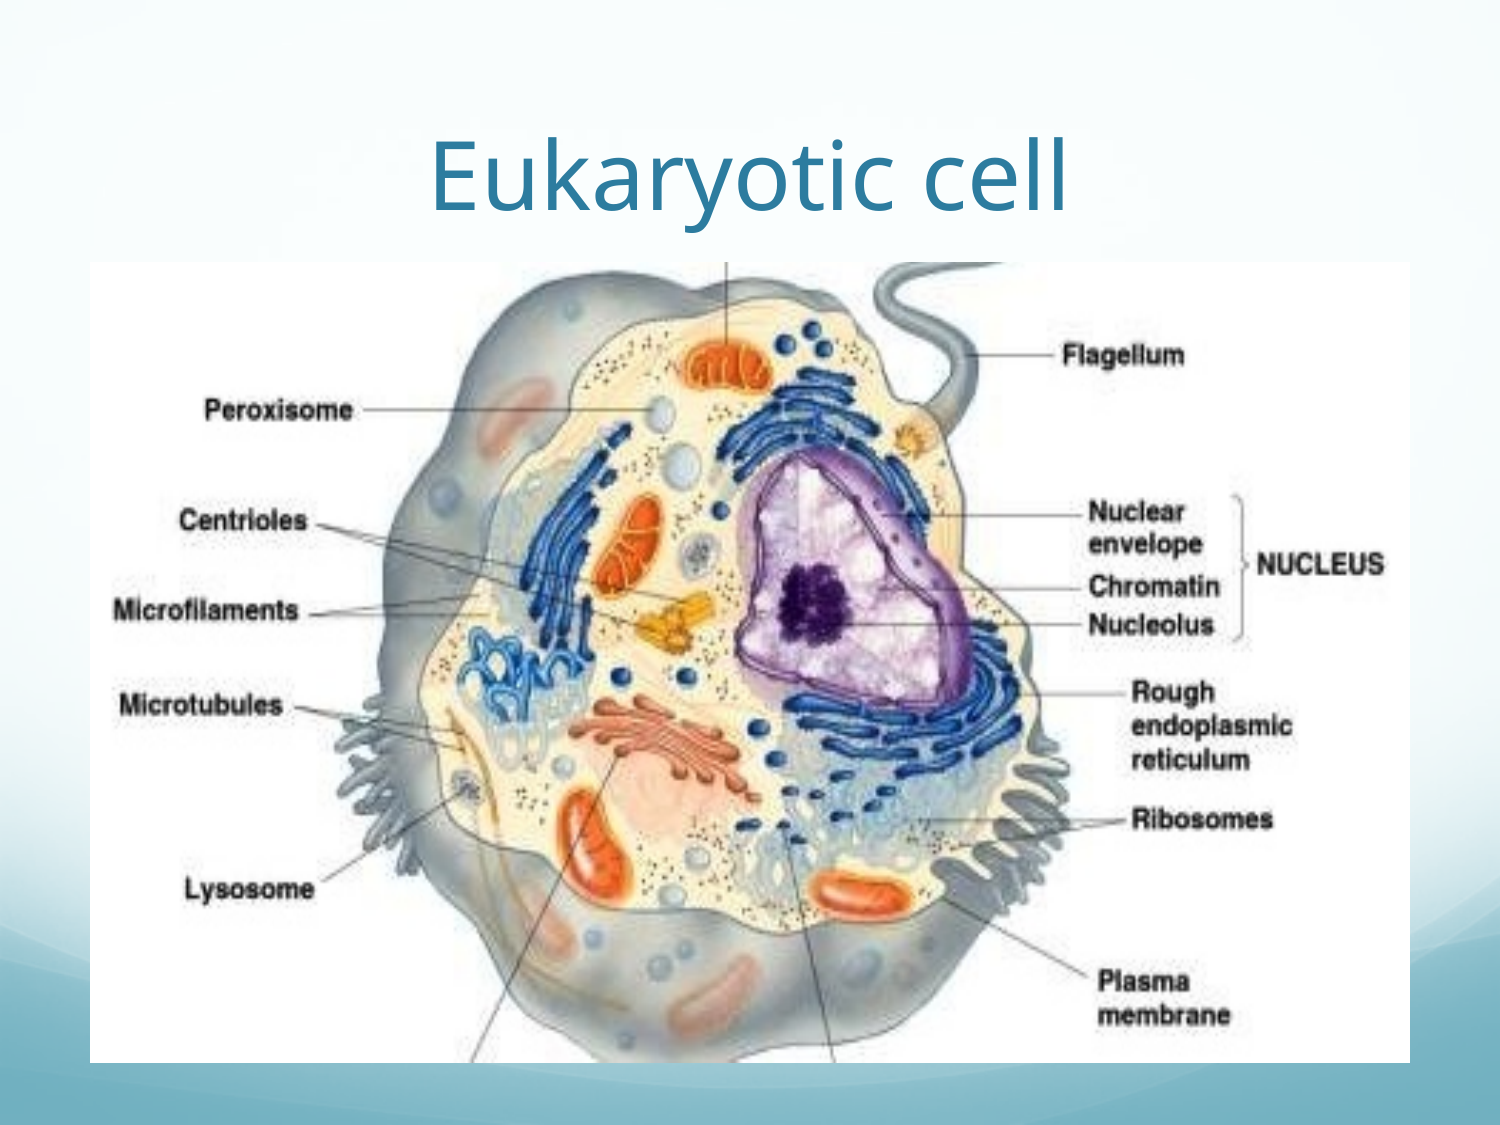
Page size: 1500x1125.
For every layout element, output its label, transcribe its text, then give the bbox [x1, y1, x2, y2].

title Eukaryotic cell [90, 17, 1410, 237]
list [89, 261, 1410, 1063]
